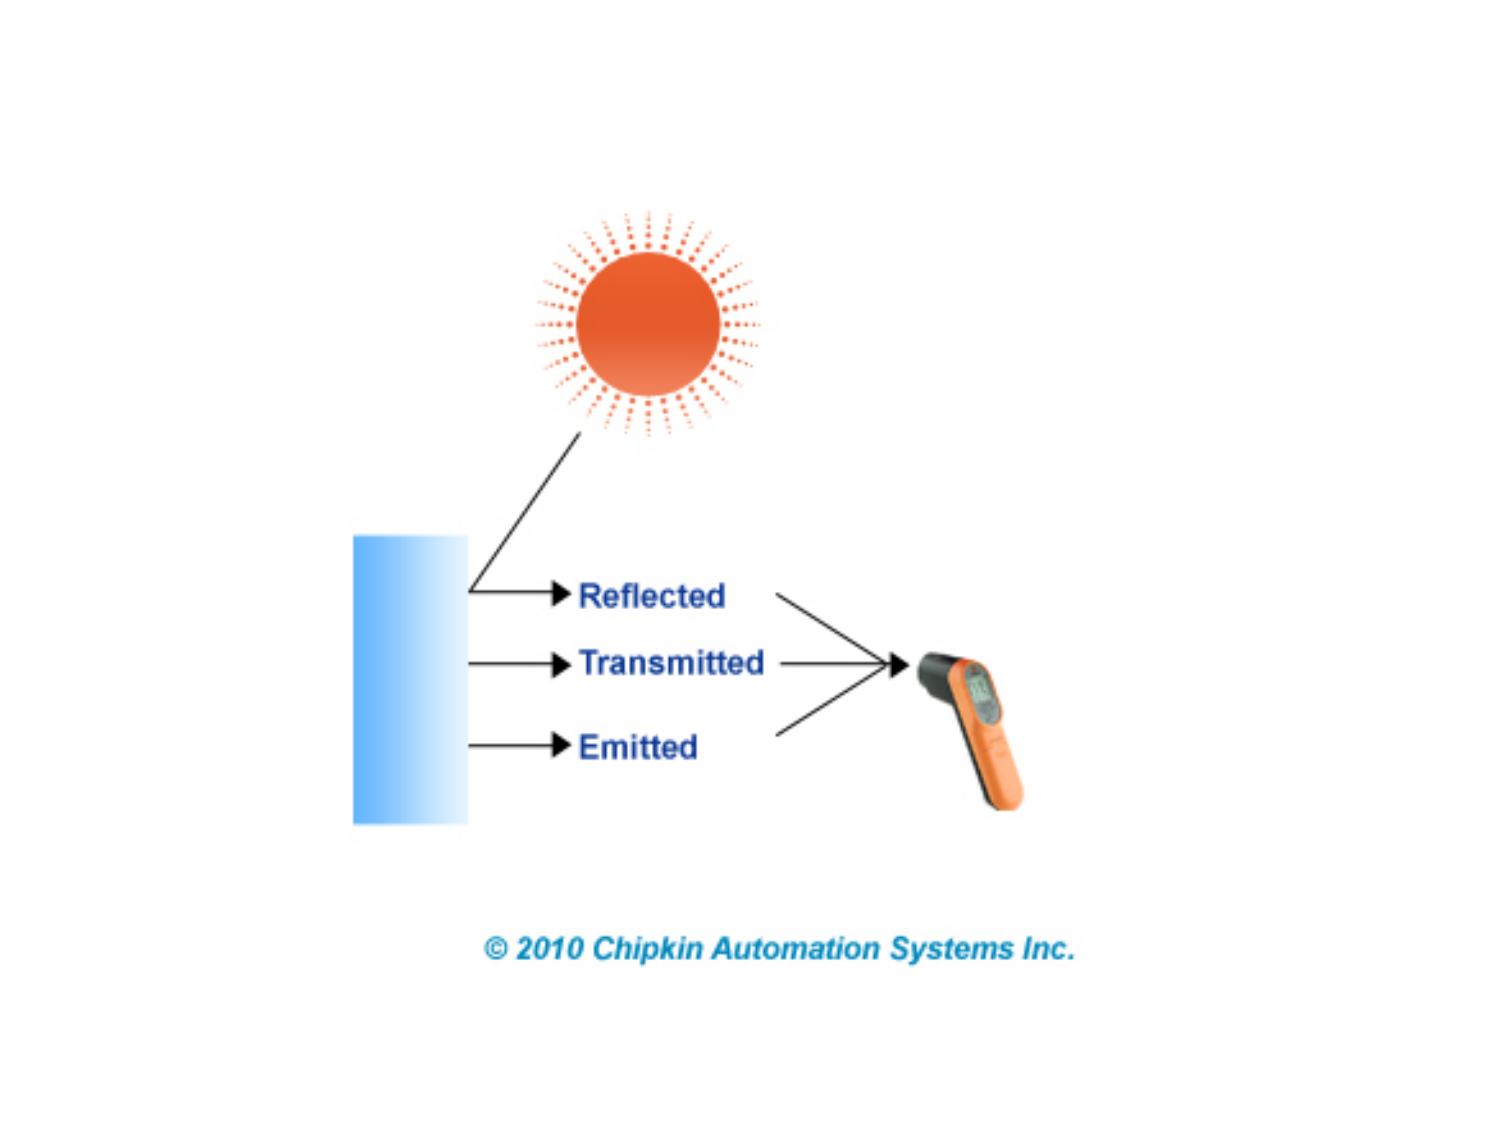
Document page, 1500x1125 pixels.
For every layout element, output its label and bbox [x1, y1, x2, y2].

picture [208, 176, 1253, 979]
